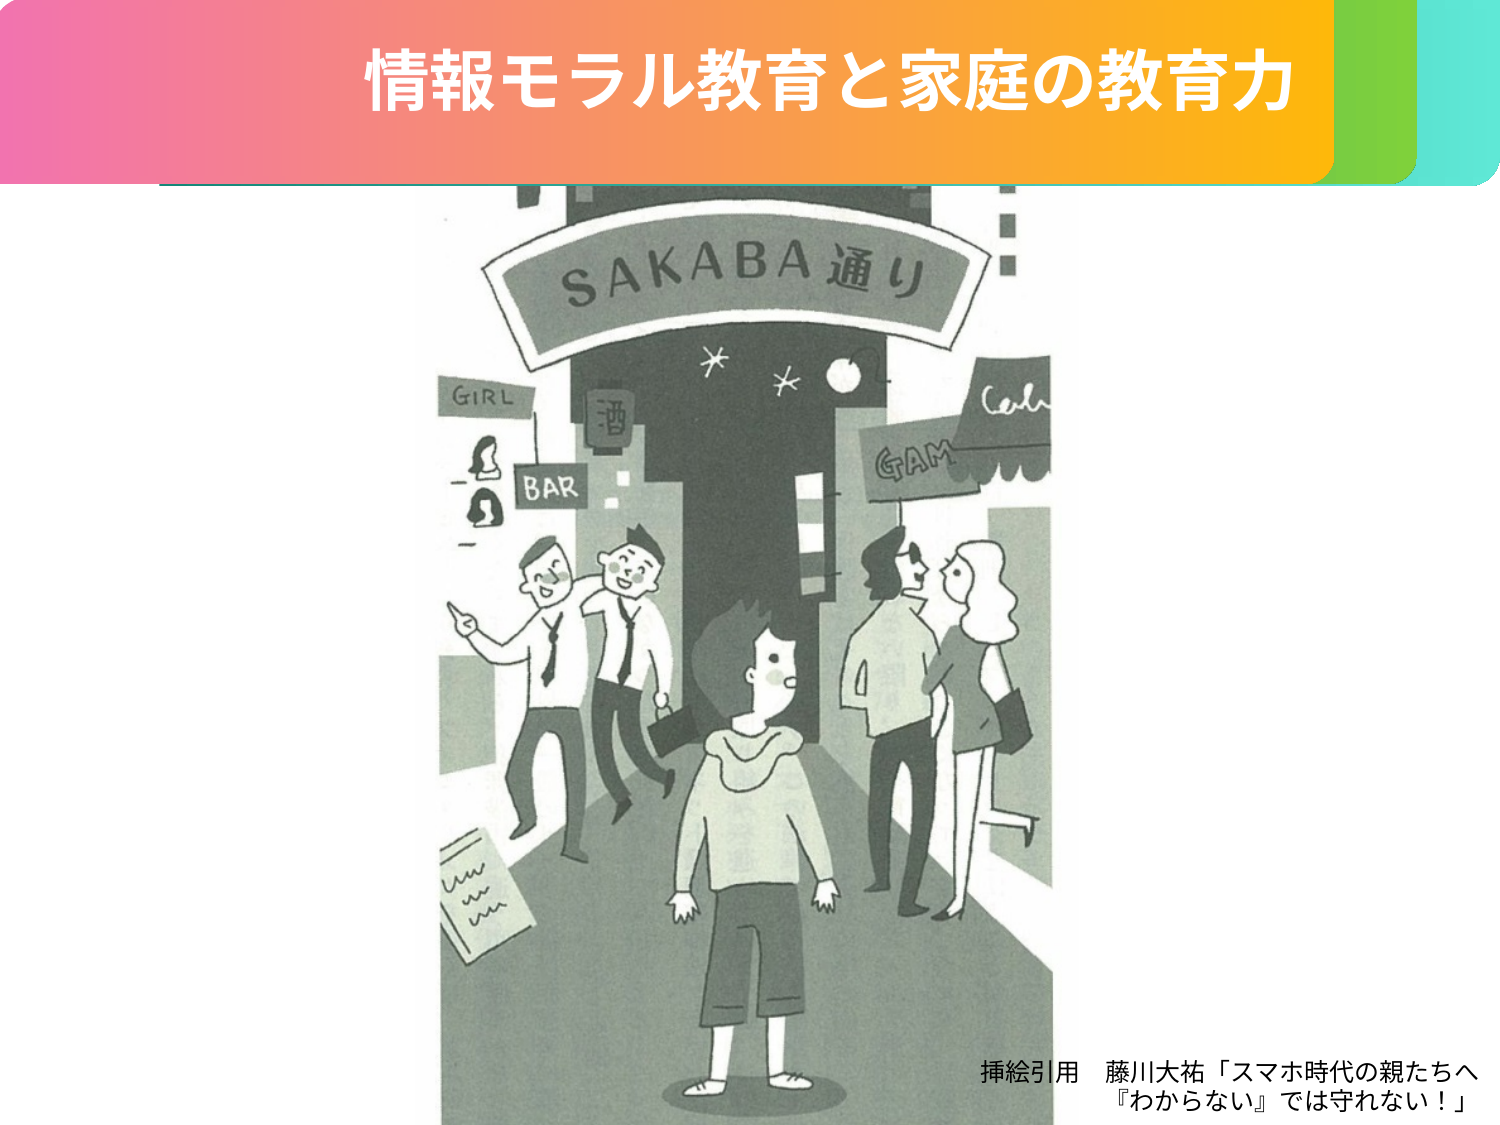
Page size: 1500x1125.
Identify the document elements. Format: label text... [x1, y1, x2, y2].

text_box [1336, 0, 1418, 185]
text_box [0, 0, 1335, 185]
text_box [1419, 0, 1500, 187]
picture [414, 187, 1080, 1125]
text_box 挿絵引用 藤川大祐「スマホ時代の親たちへ 『わからない』では守れない！」 [1084, 1048, 1495, 1124]
